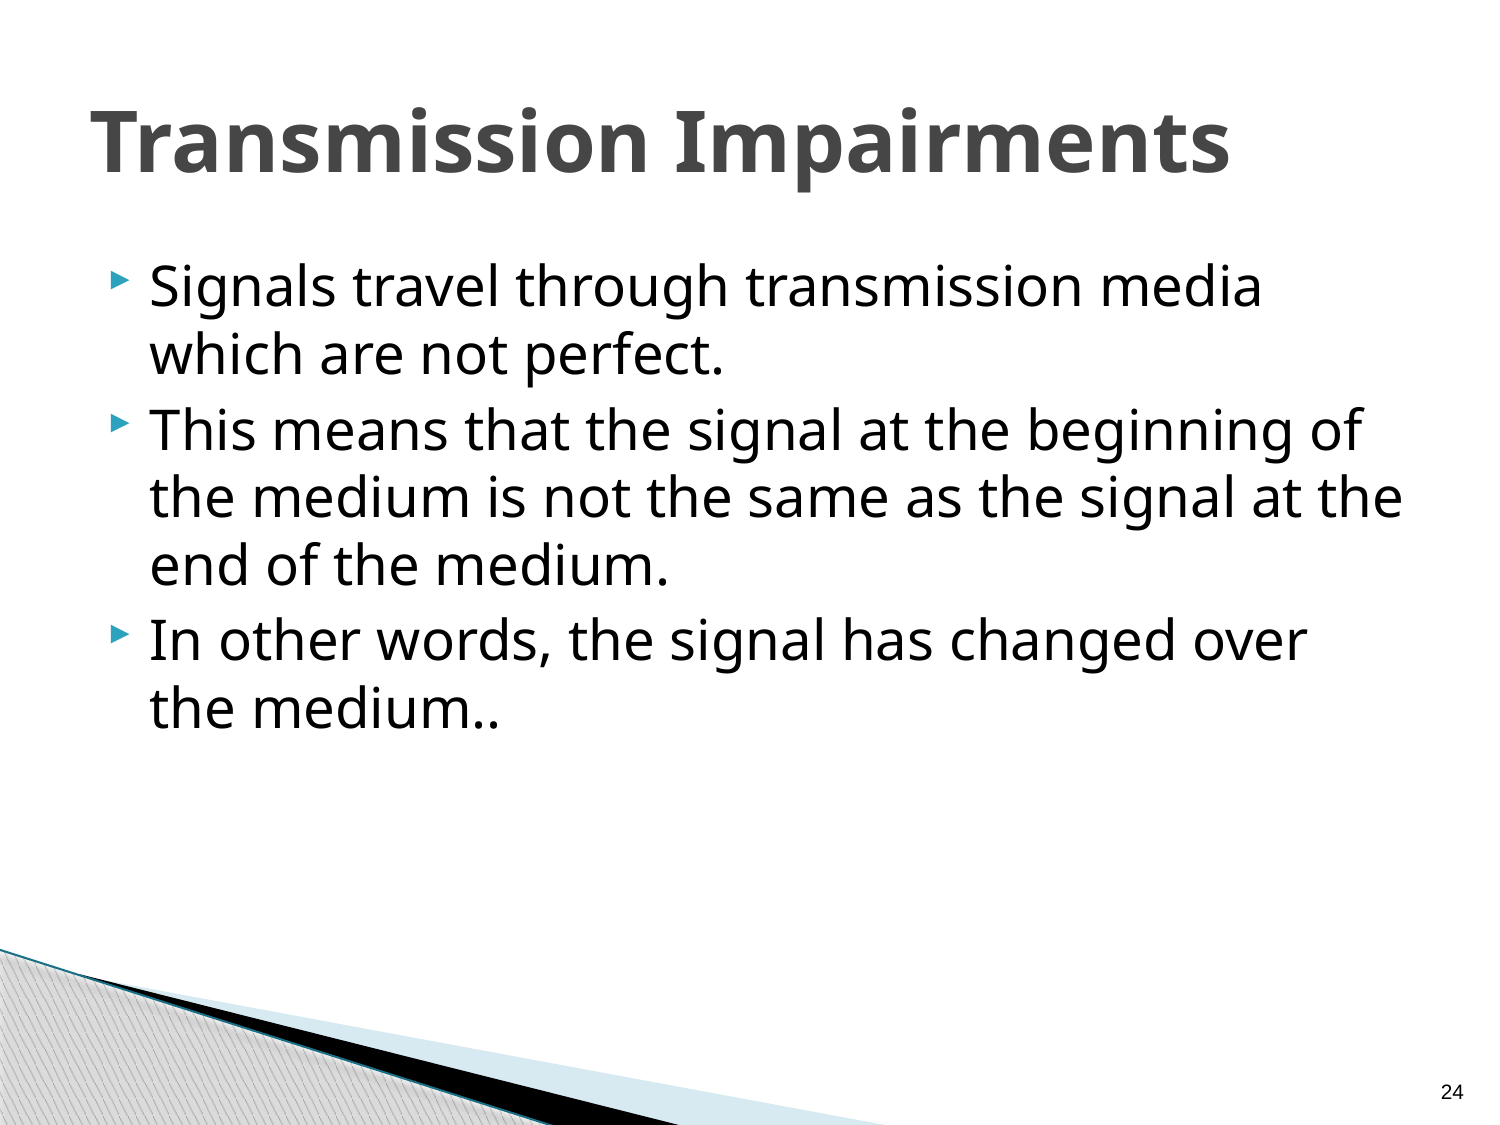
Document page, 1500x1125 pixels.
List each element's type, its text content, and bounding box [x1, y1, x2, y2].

slide_number 24 [1418, 1051, 1479, 1112]
title Transmission Impairments [75, 45, 1425, 233]
list Signals travel through transmission media which are not perfect. This means that the signal at the beginning of the medium is not the same as the signal at the end of the medium. In other words, the signal has changed over the medium.. [75, 243, 1425, 986]
